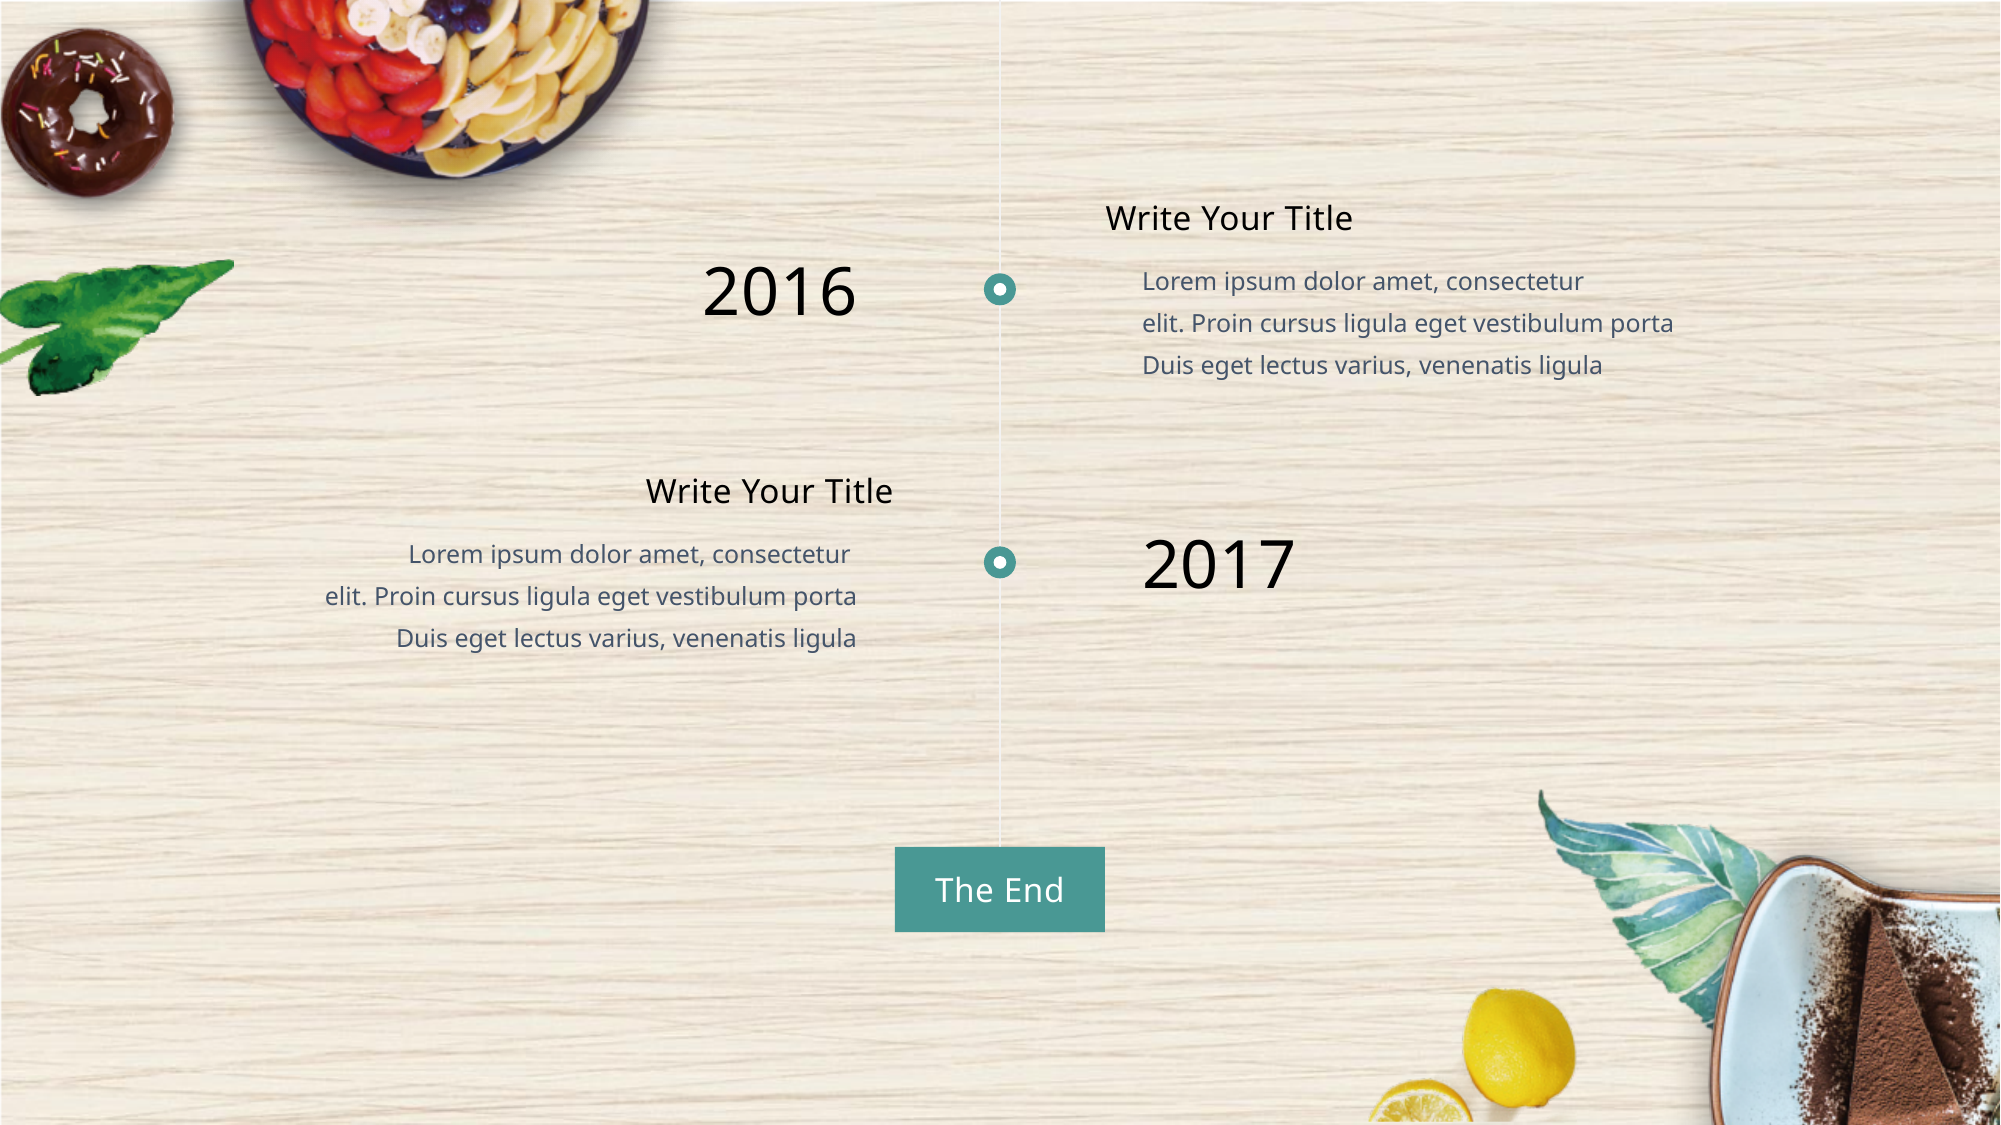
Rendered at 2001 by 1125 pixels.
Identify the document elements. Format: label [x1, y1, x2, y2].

text_box [0, 0, 2000, 1125]
